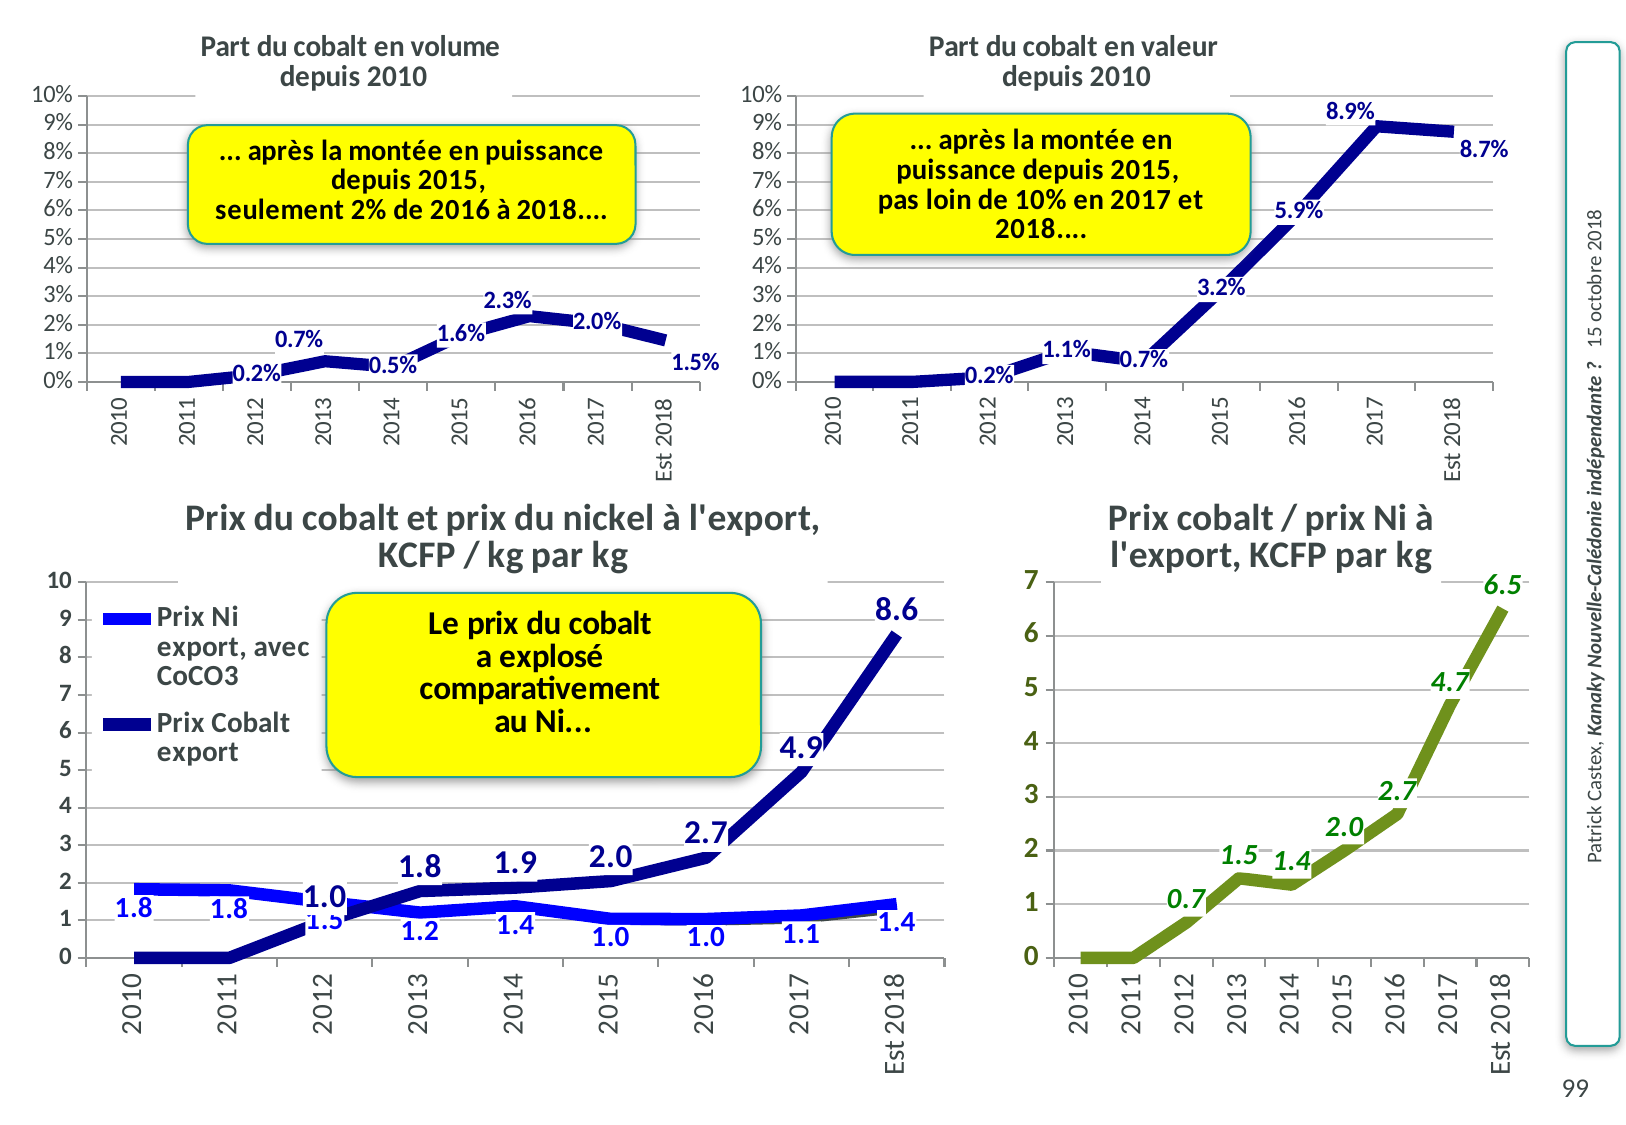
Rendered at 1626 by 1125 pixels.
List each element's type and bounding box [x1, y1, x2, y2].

chart [30, 24, 1545, 1103]
